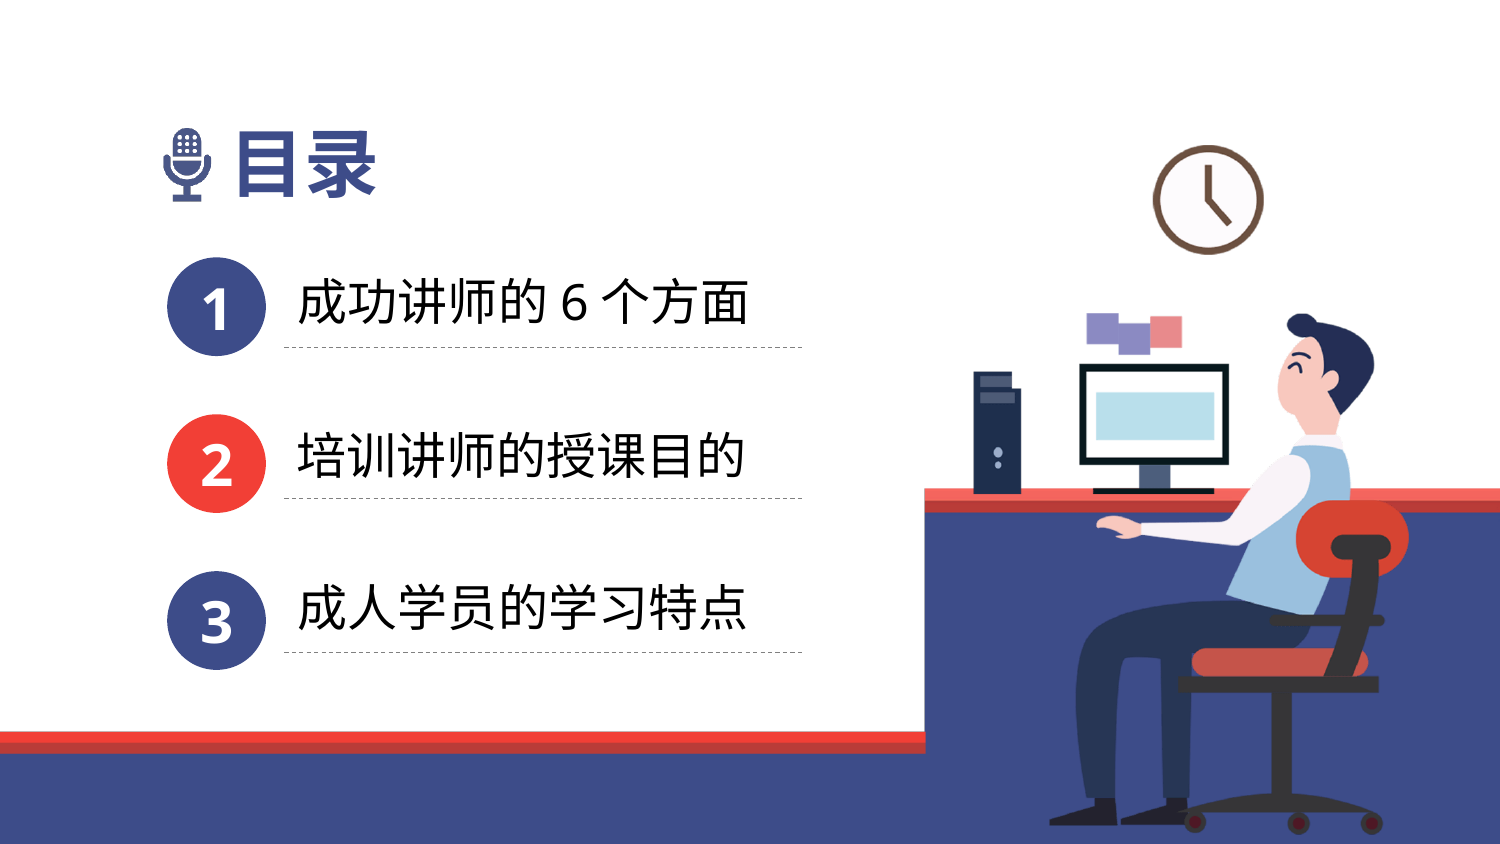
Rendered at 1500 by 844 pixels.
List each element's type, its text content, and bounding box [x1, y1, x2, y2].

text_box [279, 235, 813, 672]
text_box 目录 [215, 109, 413, 215]
picture [0, 109, 1500, 844]
picture [159, 124, 218, 203]
text_box 2 [166, 413, 267, 487]
text_box 1 [166, 256, 267, 358]
